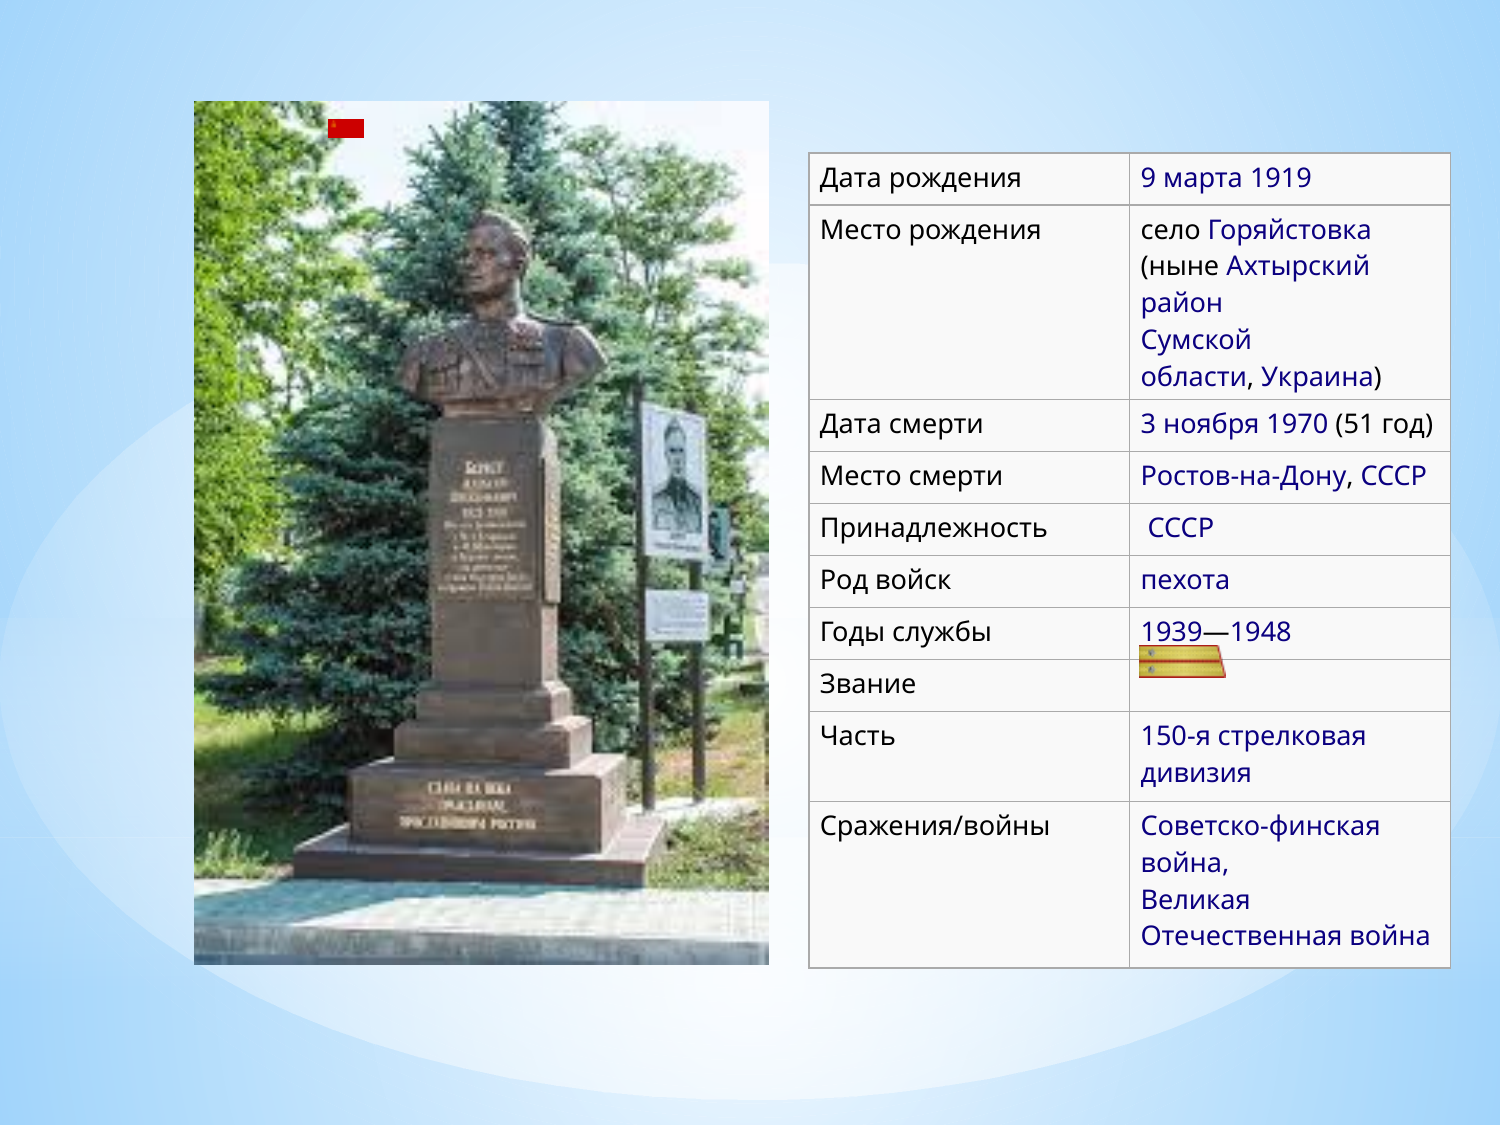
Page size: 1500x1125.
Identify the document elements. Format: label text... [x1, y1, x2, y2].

picture [1139, 644, 1226, 679]
table_cell Дата смерти [810, 400, 1129, 451]
table_cell Советско-финская война, Великая Отечественная война [1130, 802, 1450, 967]
table_cell Место рождения [810, 206, 1129, 399]
table_cell СССР [1130, 504, 1450, 555]
picture [194, 101, 769, 965]
table_cell 150-я стрелковая дивизия [1130, 712, 1450, 801]
table_cell [1130, 660, 1450, 711]
table_cell 1939—1948 [1130, 608, 1450, 659]
table_header Дата рождения [810, 154, 1129, 204]
table_cell Годы службы [810, 608, 1129, 659]
table_cell пехота [1130, 556, 1450, 607]
table_cell Часть [810, 712, 1129, 801]
table_header 9 марта 1919 [1130, 154, 1450, 204]
table_cell село Горяйстовка (ныне Ахтырский район Сумской области, Украина) [1130, 206, 1450, 399]
table_cell Звание [810, 660, 1129, 711]
table_cell Сражения/войны [810, 802, 1129, 967]
table_cell Принадлежность [810, 504, 1129, 555]
table_cell Место смерти [810, 452, 1129, 503]
table_cell Род войск [810, 556, 1129, 607]
table_cell Ростов-на-Дону, СССР [1130, 452, 1450, 503]
table_cell 3 ноября 1970 (51 год) [1130, 400, 1450, 451]
